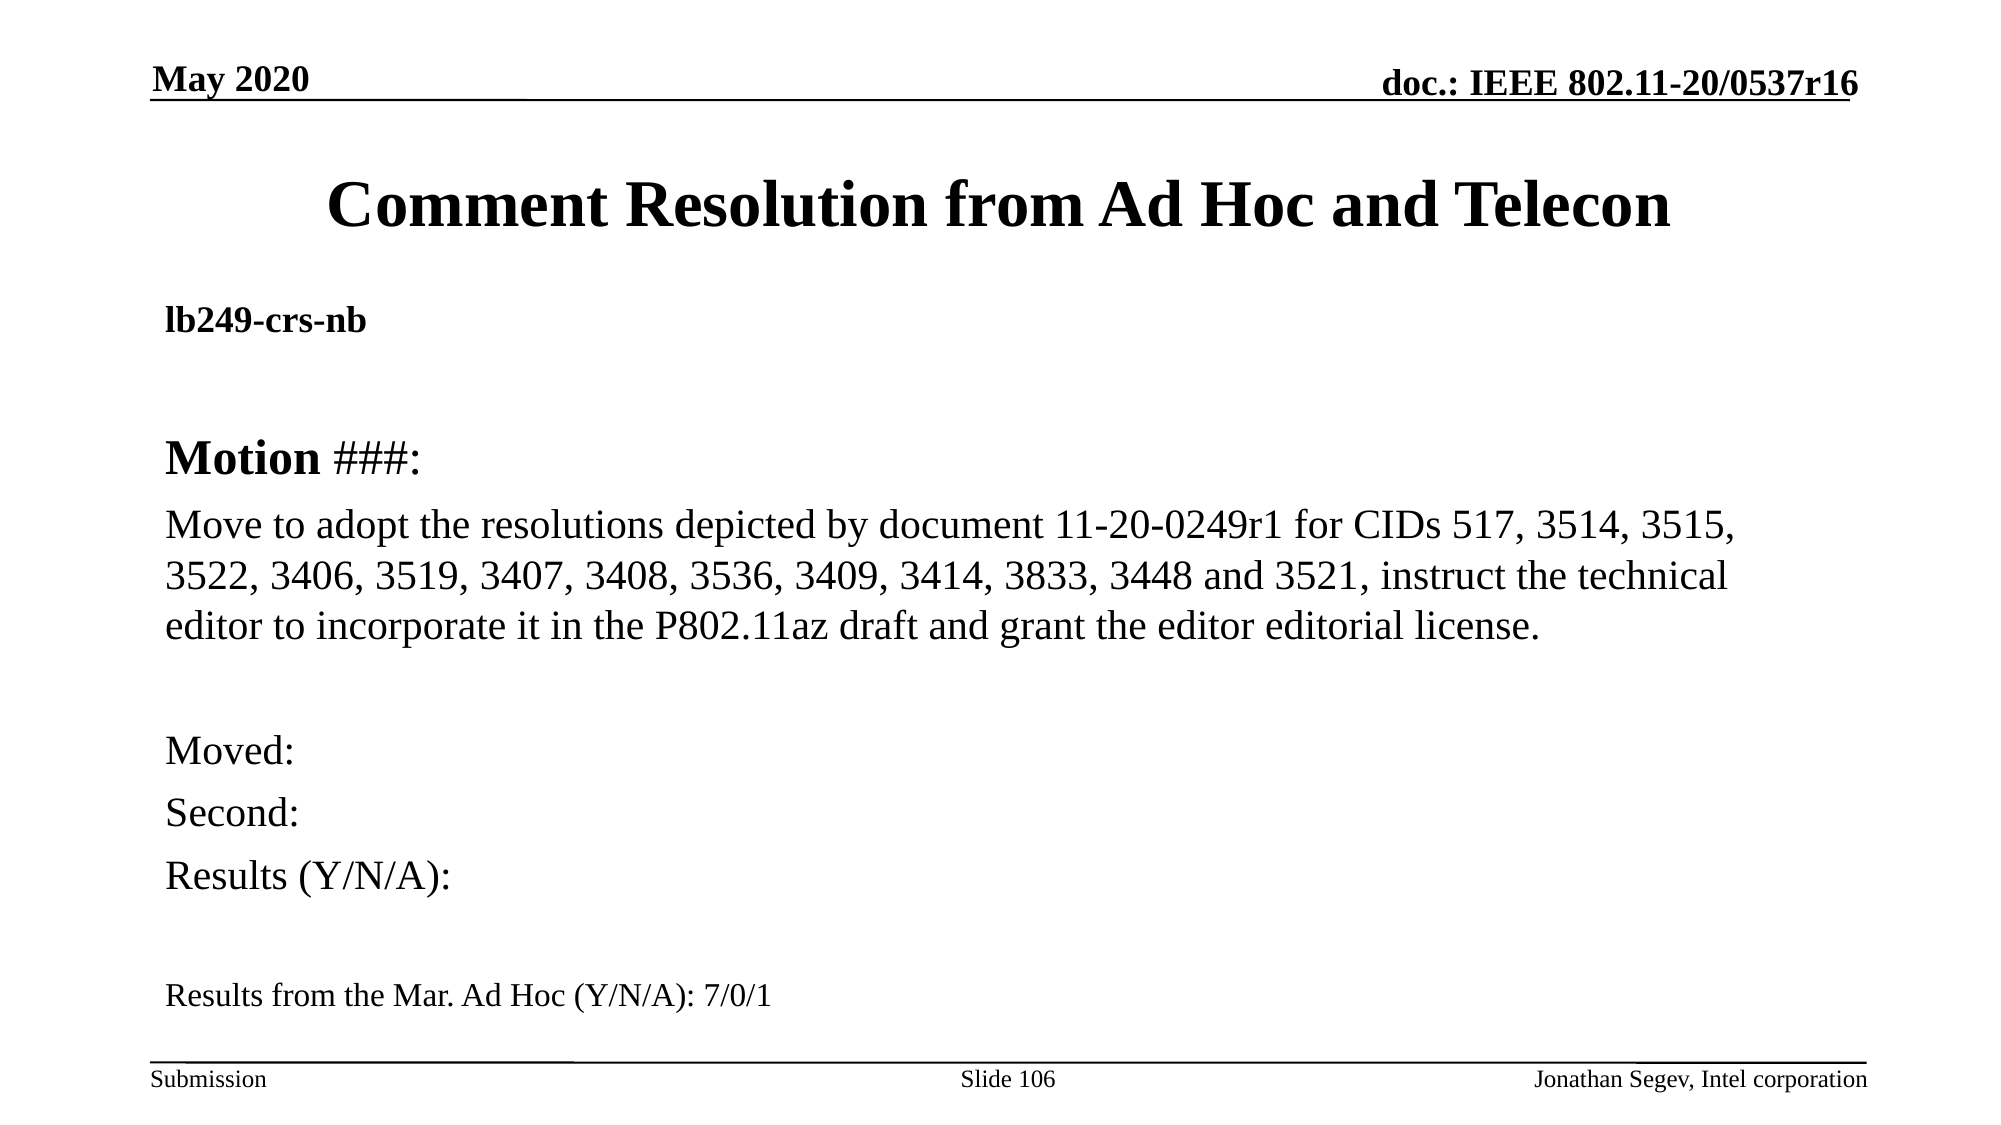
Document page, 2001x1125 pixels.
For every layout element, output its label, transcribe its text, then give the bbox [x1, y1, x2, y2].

list lb249-crs-nb Motion ###: Move to adopt the resolutions depicted by document 11-20-0249r1 for CIDs 517, 3514, 3515, 3522, 3406, 3519, 3407, 3408, 3536, 3409, 3414, 3833, 3448 and 3521, instruct the technical editor to incorporate it in the P802.11az draft and grant the editor editorial license. Moved: Second: Results (Y/N/A): Results from the Mar. Ad Hoc (Y/N/A): 7/0/1 [149, 286, 1850, 1000]
slide_number Slide 106 [950, 1061, 1067, 1123]
title Comment Resolution from Ad Hoc and Telecon [149, 112, 1850, 286]
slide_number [152, 54, 563, 100]
footer Jonathan Segev, Intel corporation [1171, 1061, 1869, 1093]
